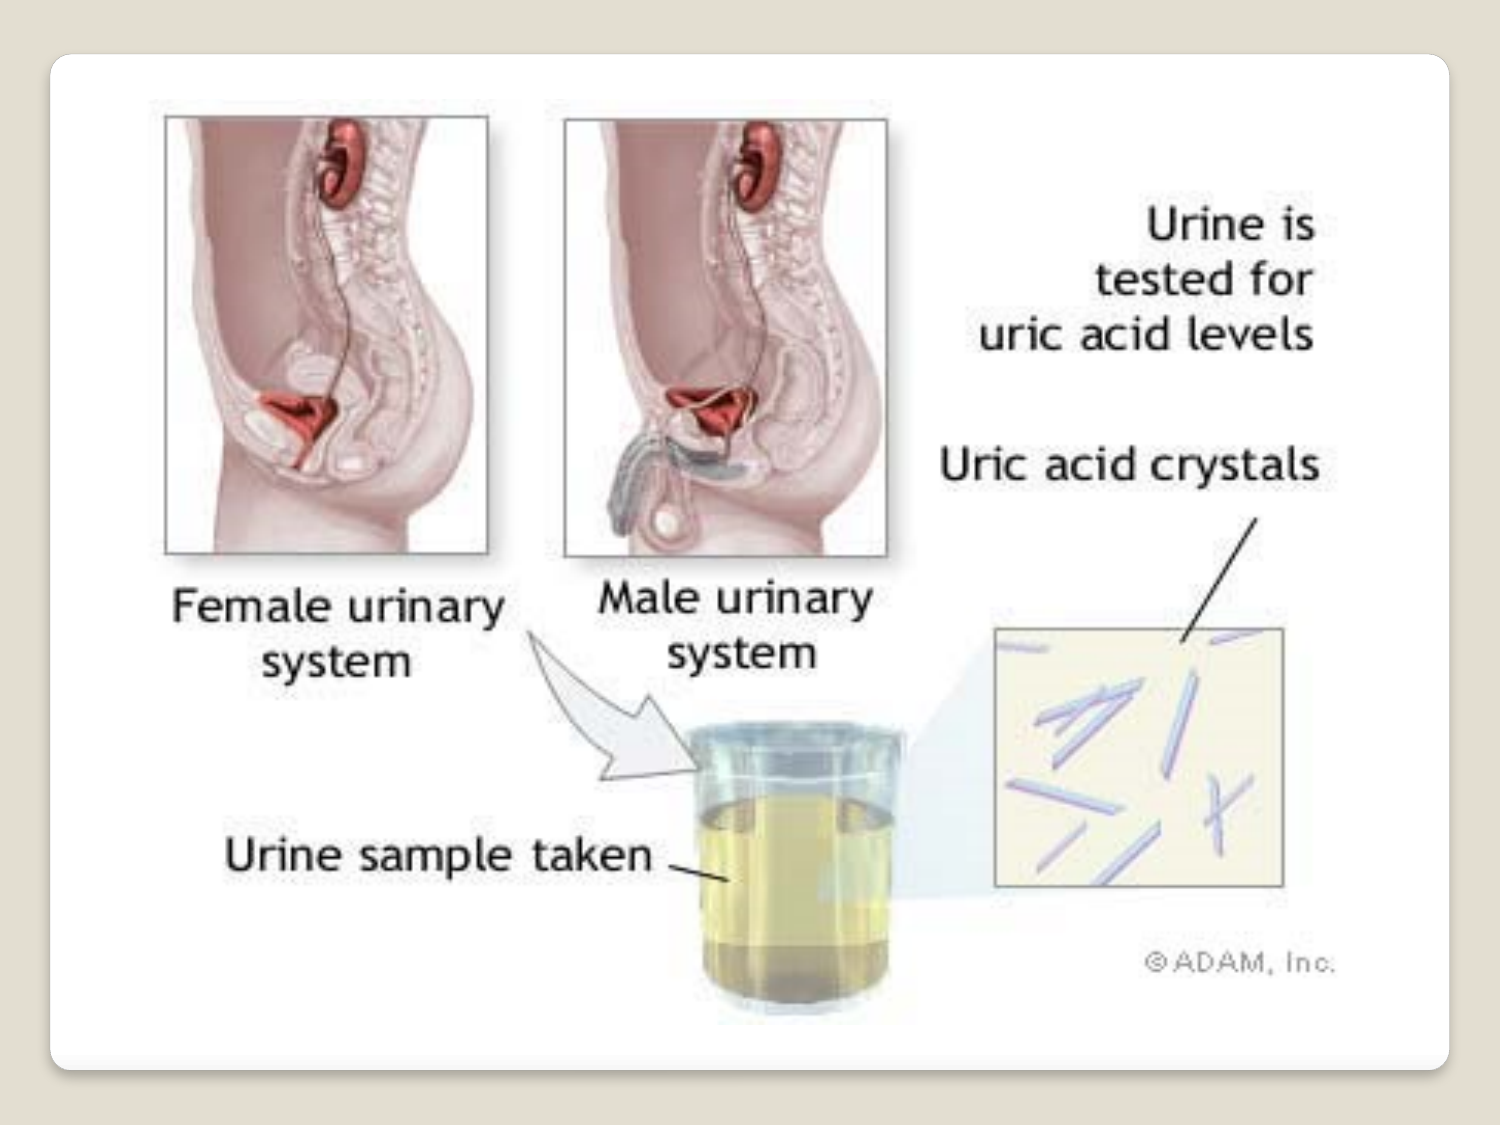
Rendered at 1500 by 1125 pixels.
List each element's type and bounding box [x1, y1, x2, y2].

picture [124, 99, 1363, 1026]
